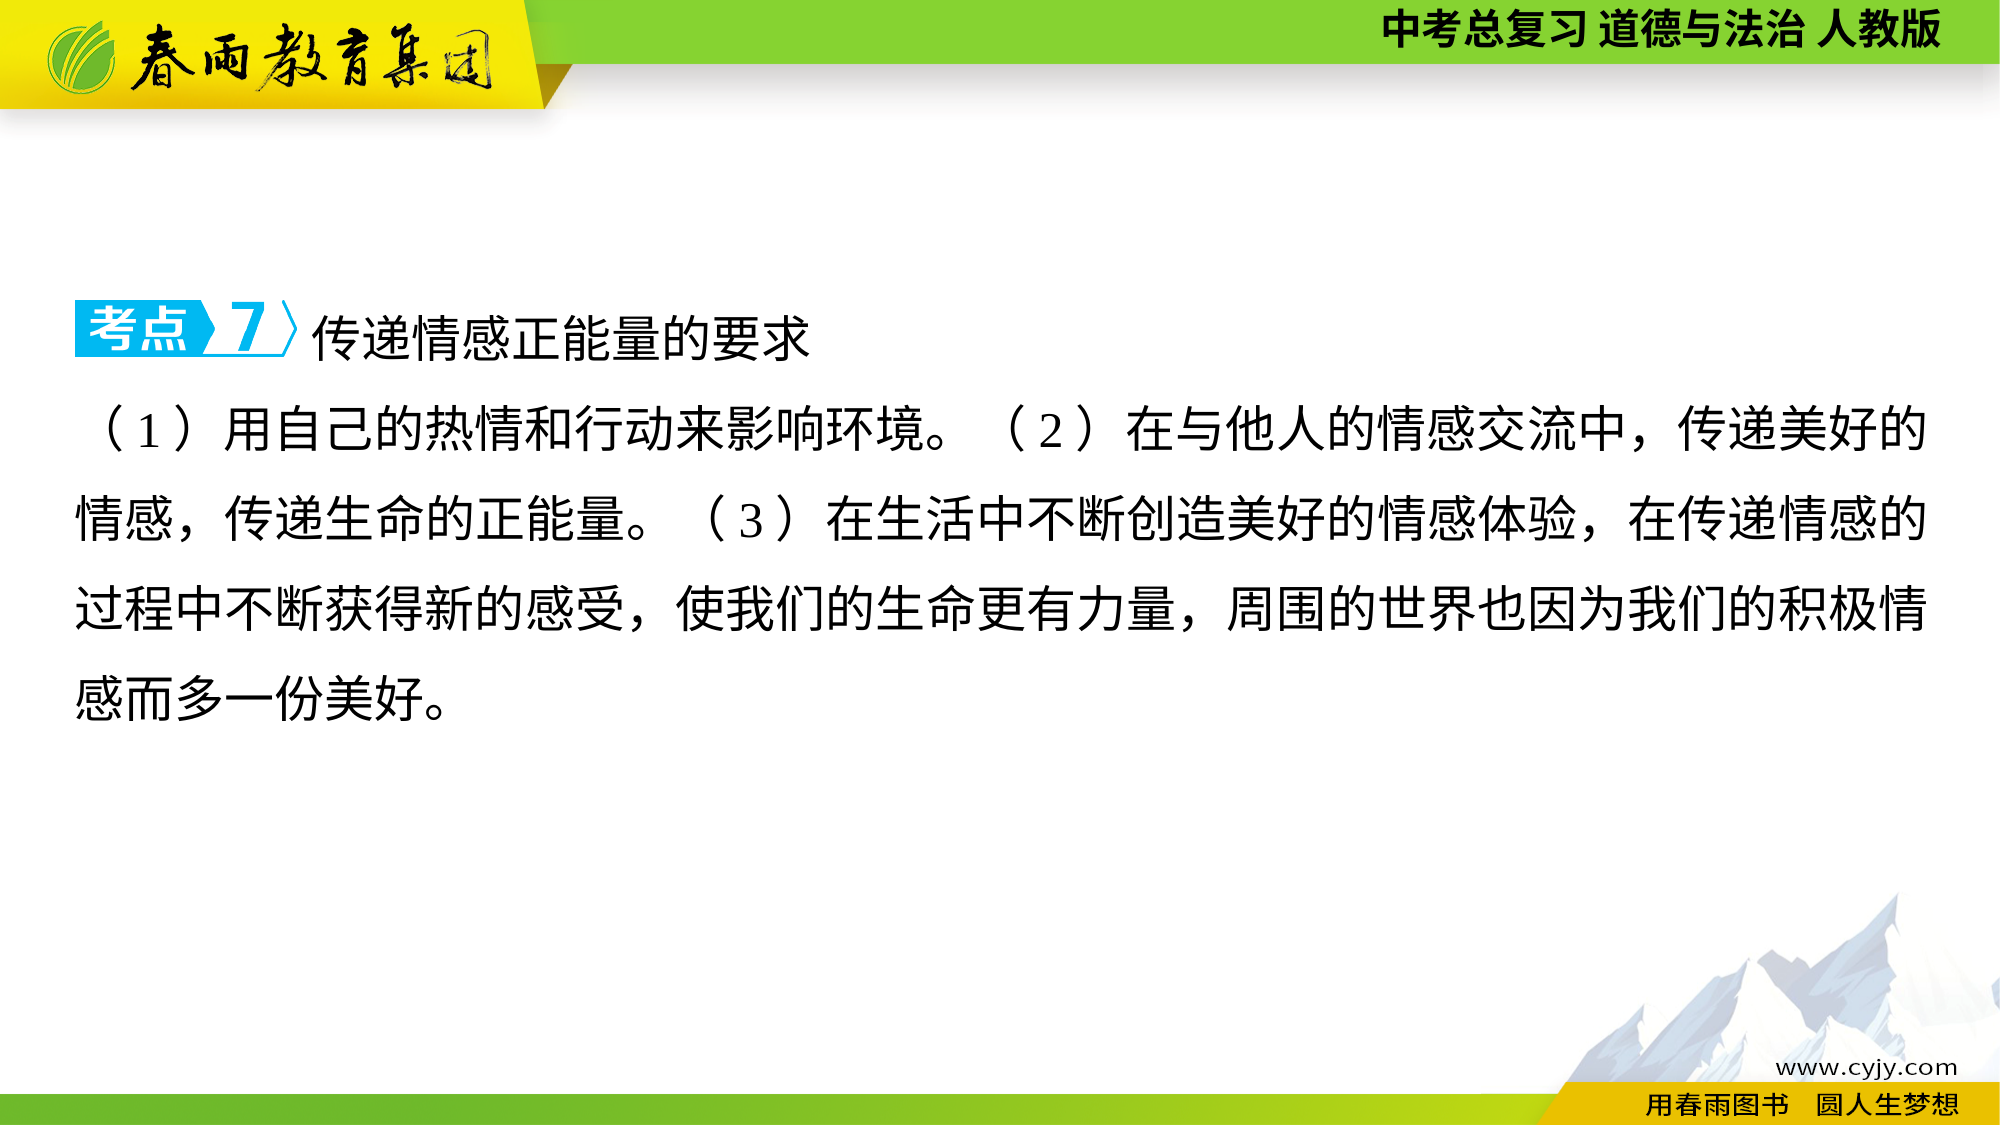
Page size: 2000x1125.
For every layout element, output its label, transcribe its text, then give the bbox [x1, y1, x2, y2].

list 传递情感正能量的要求 （1）用自己的热情和行动来影响环境。（2）在与他人的情感交流中，传递美好的情感，传递生命的正能量。（3）在生活中不断创造美好的情感体验，在传递情感的过程中不断获得新的感受，使我们的生命更有力量，周围的世界也因为我们的积极情感而多一份美好。 [59, 269, 1944, 728]
picture [0, 0, 2000, 1125]
